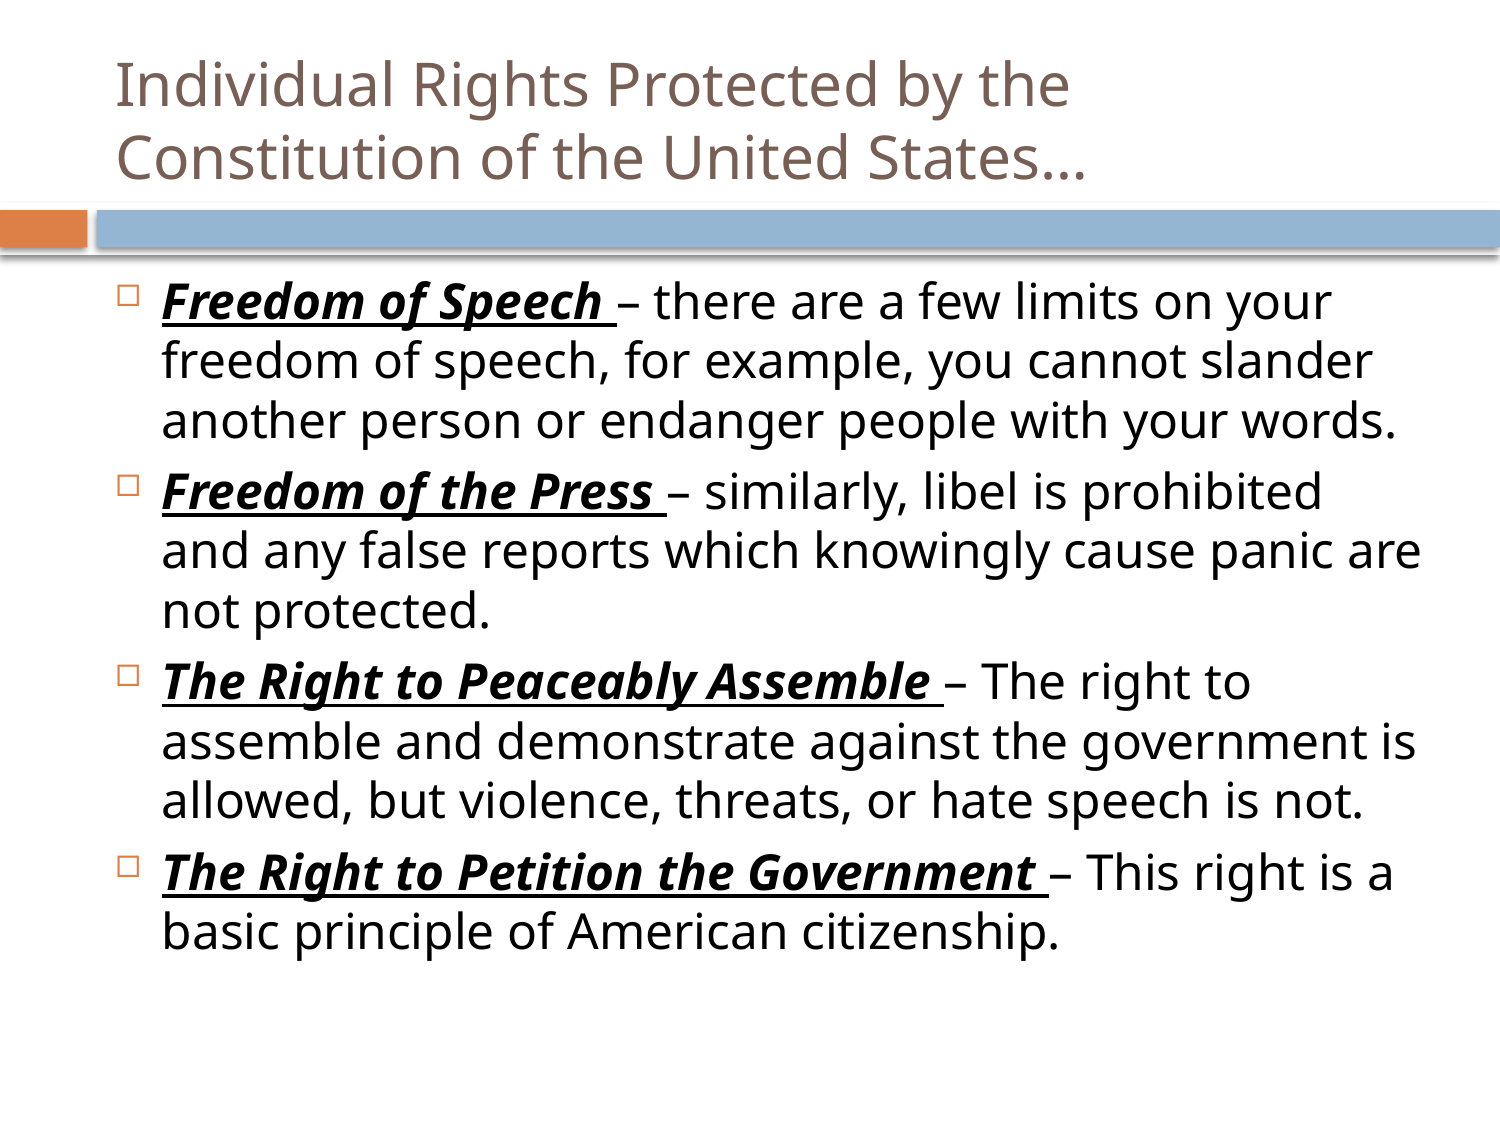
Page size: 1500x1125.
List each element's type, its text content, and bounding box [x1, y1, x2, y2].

title Individual Rights Protected by the Constitution of the United States… [100, 37, 1438, 200]
list Freedom of Speech – there are a few limits on your freedom of speech, for example, you cannot slander another person or endanger people with your words. Freedom of the Press – similarly, libel is prohibited and any false reports which knowingly cause panic are not protected. The Right to Peaceably Assemble – The right to assemble and demonstrate against the government is allowed, but violence, threats, or hate speech is not. The Right to Petition the Government – This right is a basic principle of American citizenship. [100, 262, 1438, 1000]
